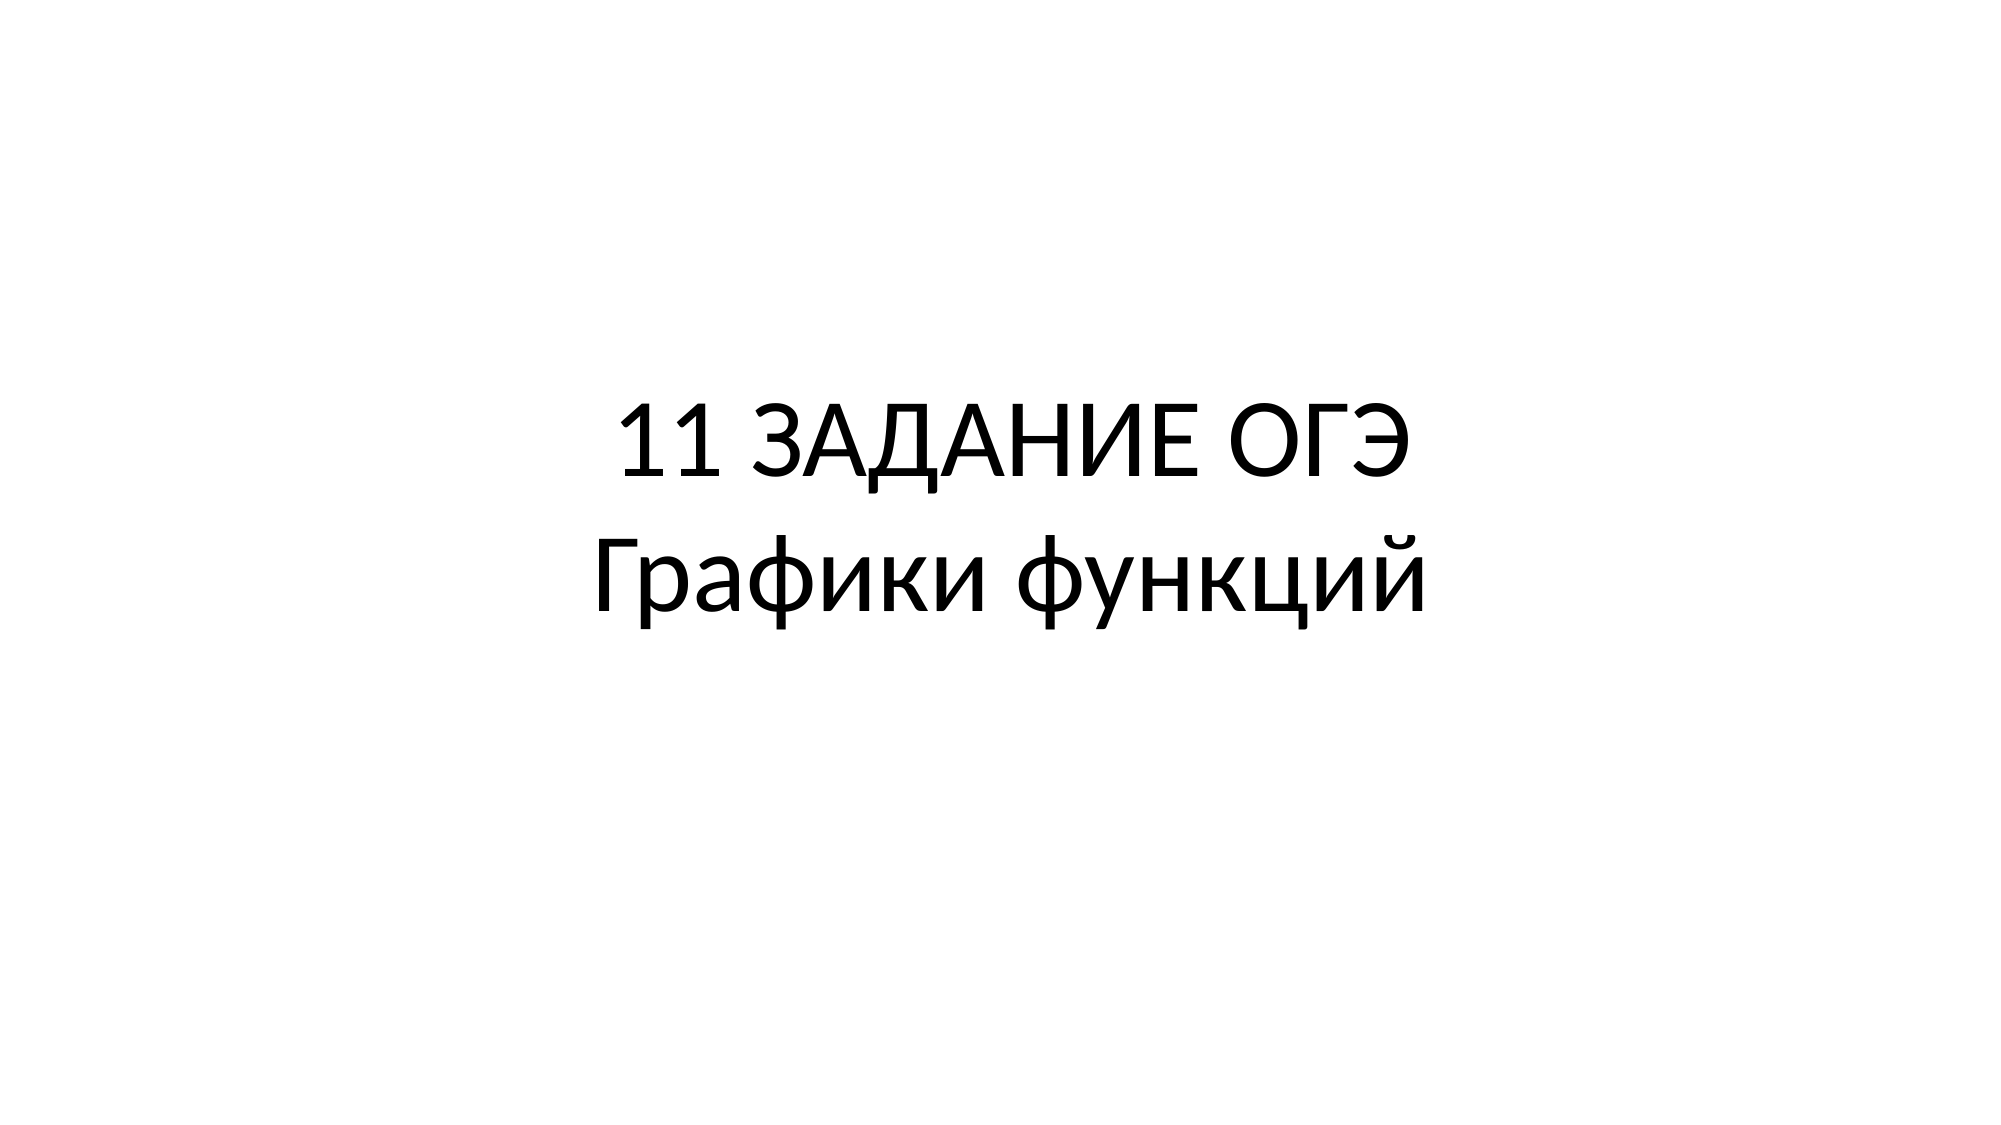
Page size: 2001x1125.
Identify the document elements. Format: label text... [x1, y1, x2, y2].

text_box 11 ЗАДАНИЕ ОГЭ Графики функций [567, 356, 1458, 642]
